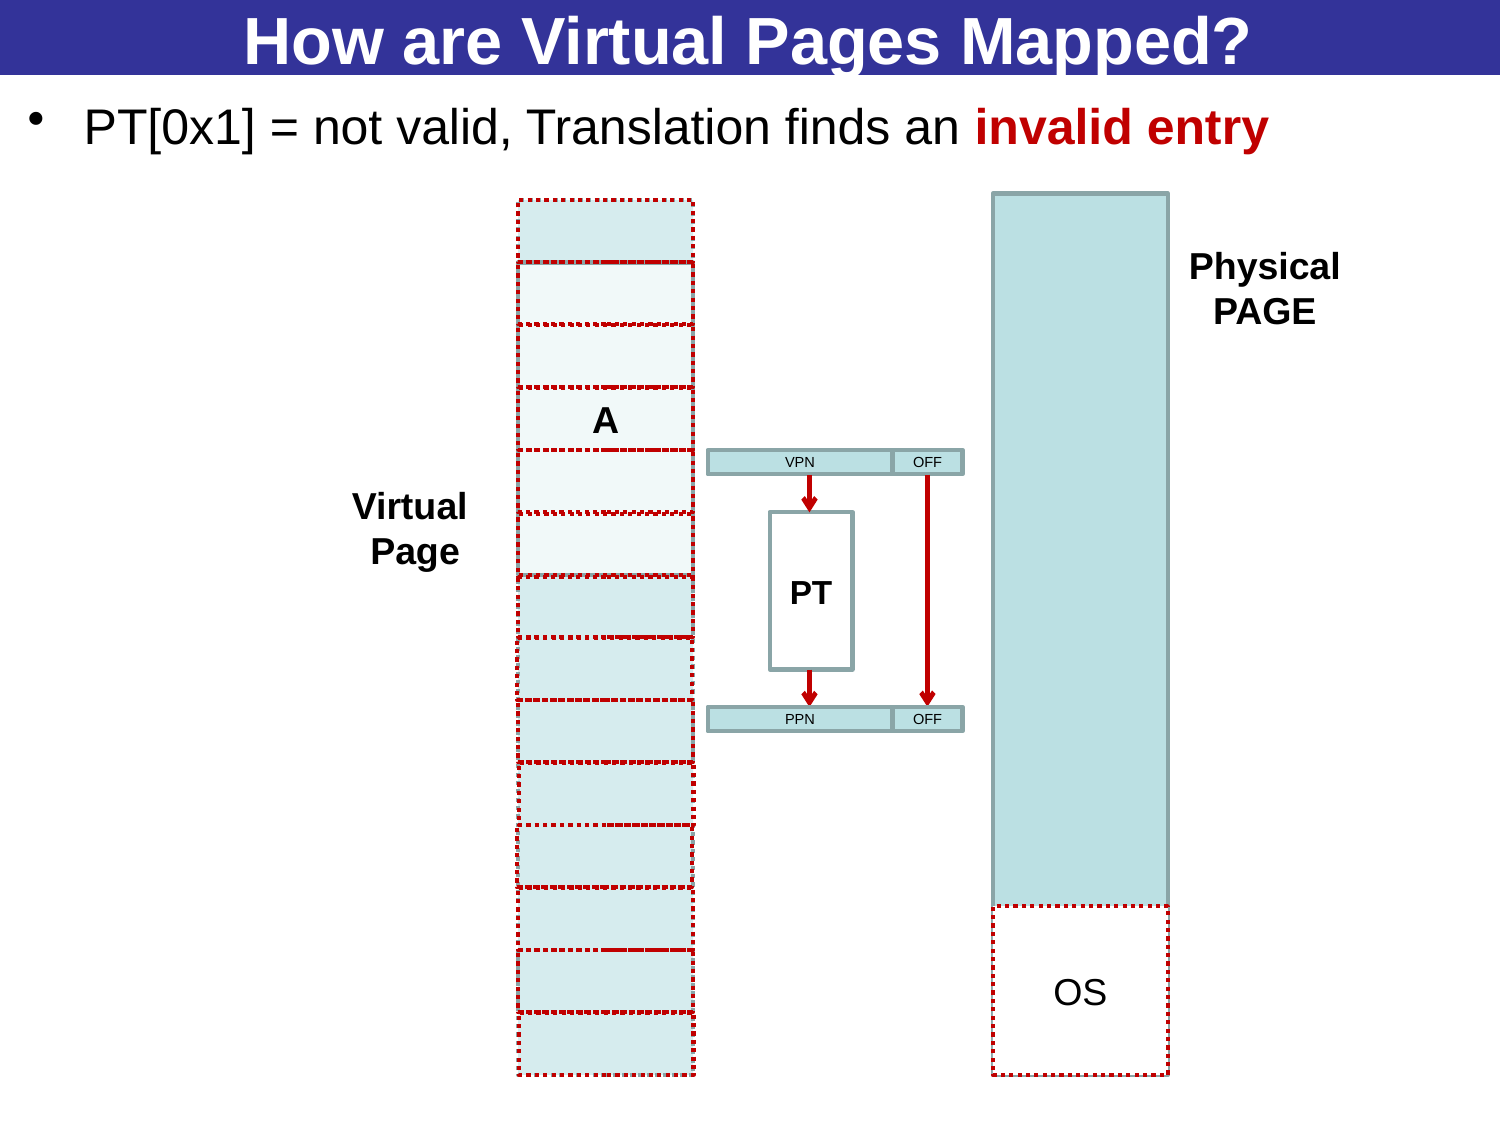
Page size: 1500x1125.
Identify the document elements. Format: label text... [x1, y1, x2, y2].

text_box [517, 760, 696, 827]
text_box [991, 191, 1170, 907]
title How are Virtual Pages Mapped? [0, 0, 1500, 75]
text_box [707, 449, 963, 732]
text_box [516, 260, 695, 326]
text_box [515, 823, 694, 889]
list PT[0x1] = not valid, Translation finds an invalid entry [12, 87, 1488, 1088]
text_box [516, 698, 695, 764]
text_box [516, 885, 695, 952]
text_box [516, 948, 695, 1014]
text_box [516, 385, 695, 452]
text_box [515, 635, 694, 702]
text_box OS [991, 904, 1170, 1077]
text_box [516, 448, 695, 514]
text_box [517, 1010, 696, 1077]
text_box Virtual Page [337, 474, 494, 580]
text_box [516, 198, 695, 264]
text_box Physical PAGE [1174, 234, 1356, 340]
text_box [516, 512, 695, 574]
text_box [516, 323, 695, 389]
text_box [516, 573, 695, 639]
